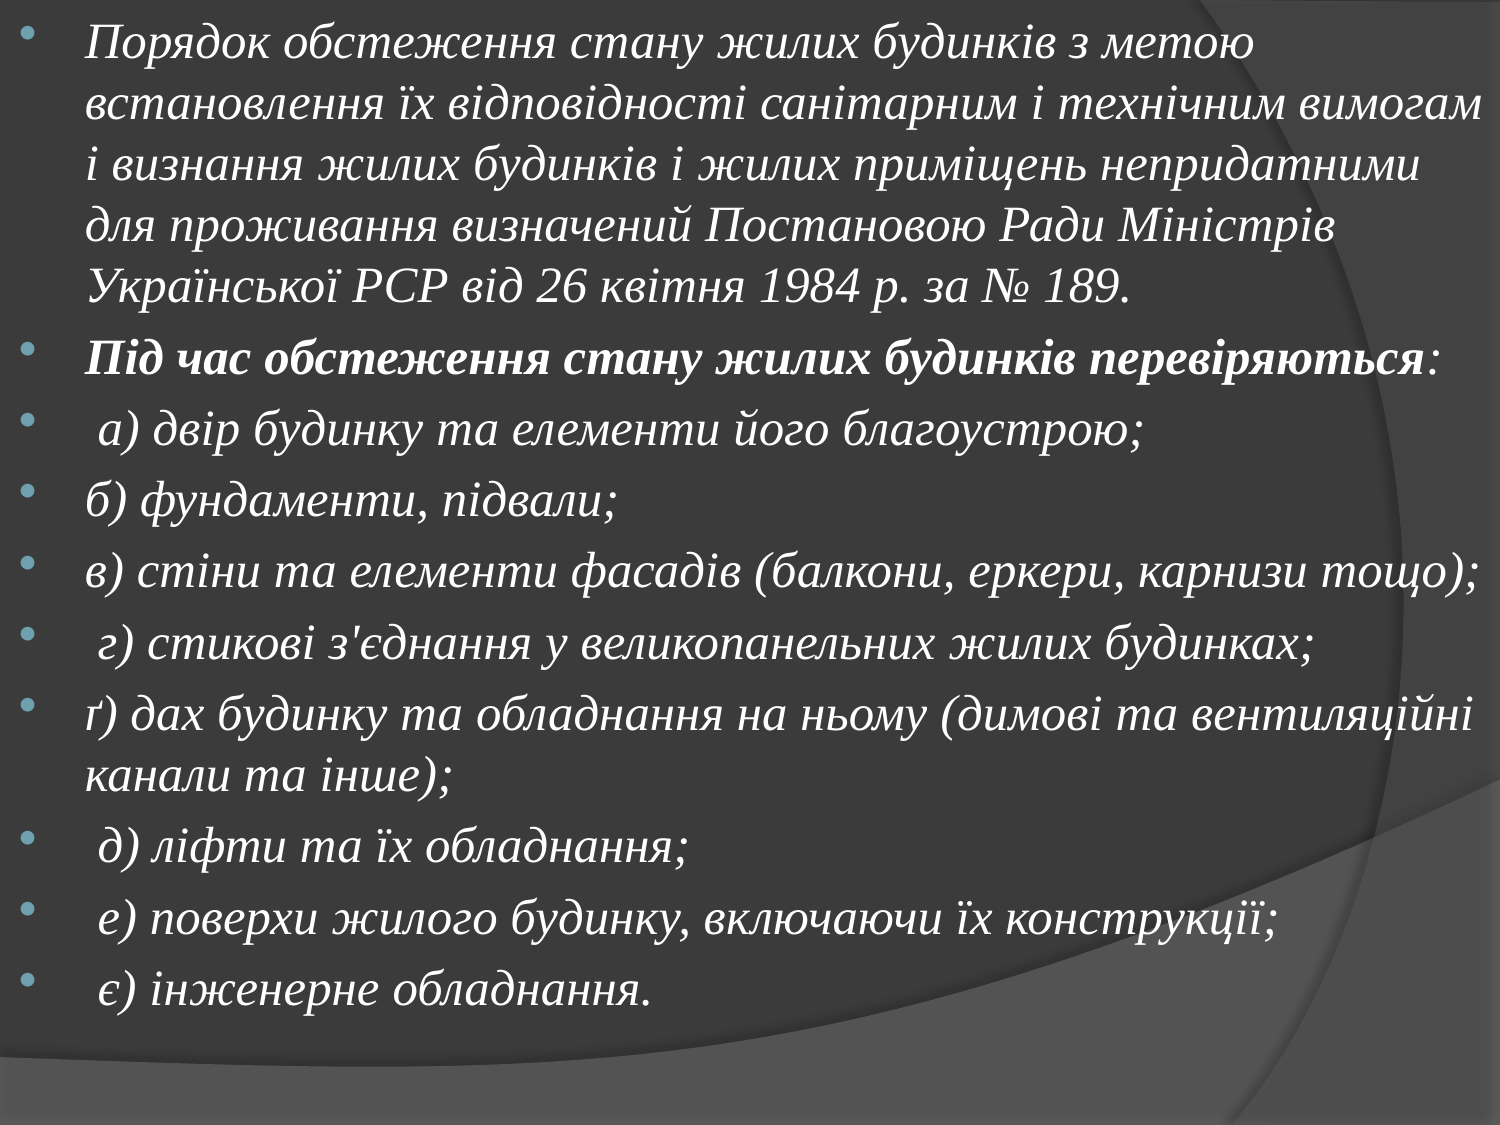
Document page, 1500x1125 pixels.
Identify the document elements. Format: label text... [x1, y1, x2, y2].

list Порядок обстеження стану жилих будинків з метою встановлення їх відповідності санітарним і технічним вимогам і визнання жилих будинків і жилих приміщень непридатними для проживання визначений Постановою Ради Міністрів Української РСР від 26 квітня 1984 р. за № 189. Під час обстеження стану жилих будинків перевіряються: а) двір будинку та елементи його благоустрою; б) фундаменти, підвали; в) стіни та елементи фасадів (балкони, еркери, карнизи тощо); г) стикові з'єднання у великопанельних жилих будинках; ґ) дах будинку та обладнання на ньому (димові та вентиляційні канали та інше); д) ліфти та їх обладнання; е) поверхи жилого будинку, включаючи їх конструкції; є) інженерне обладнання. [0, 0, 1500, 1125]
